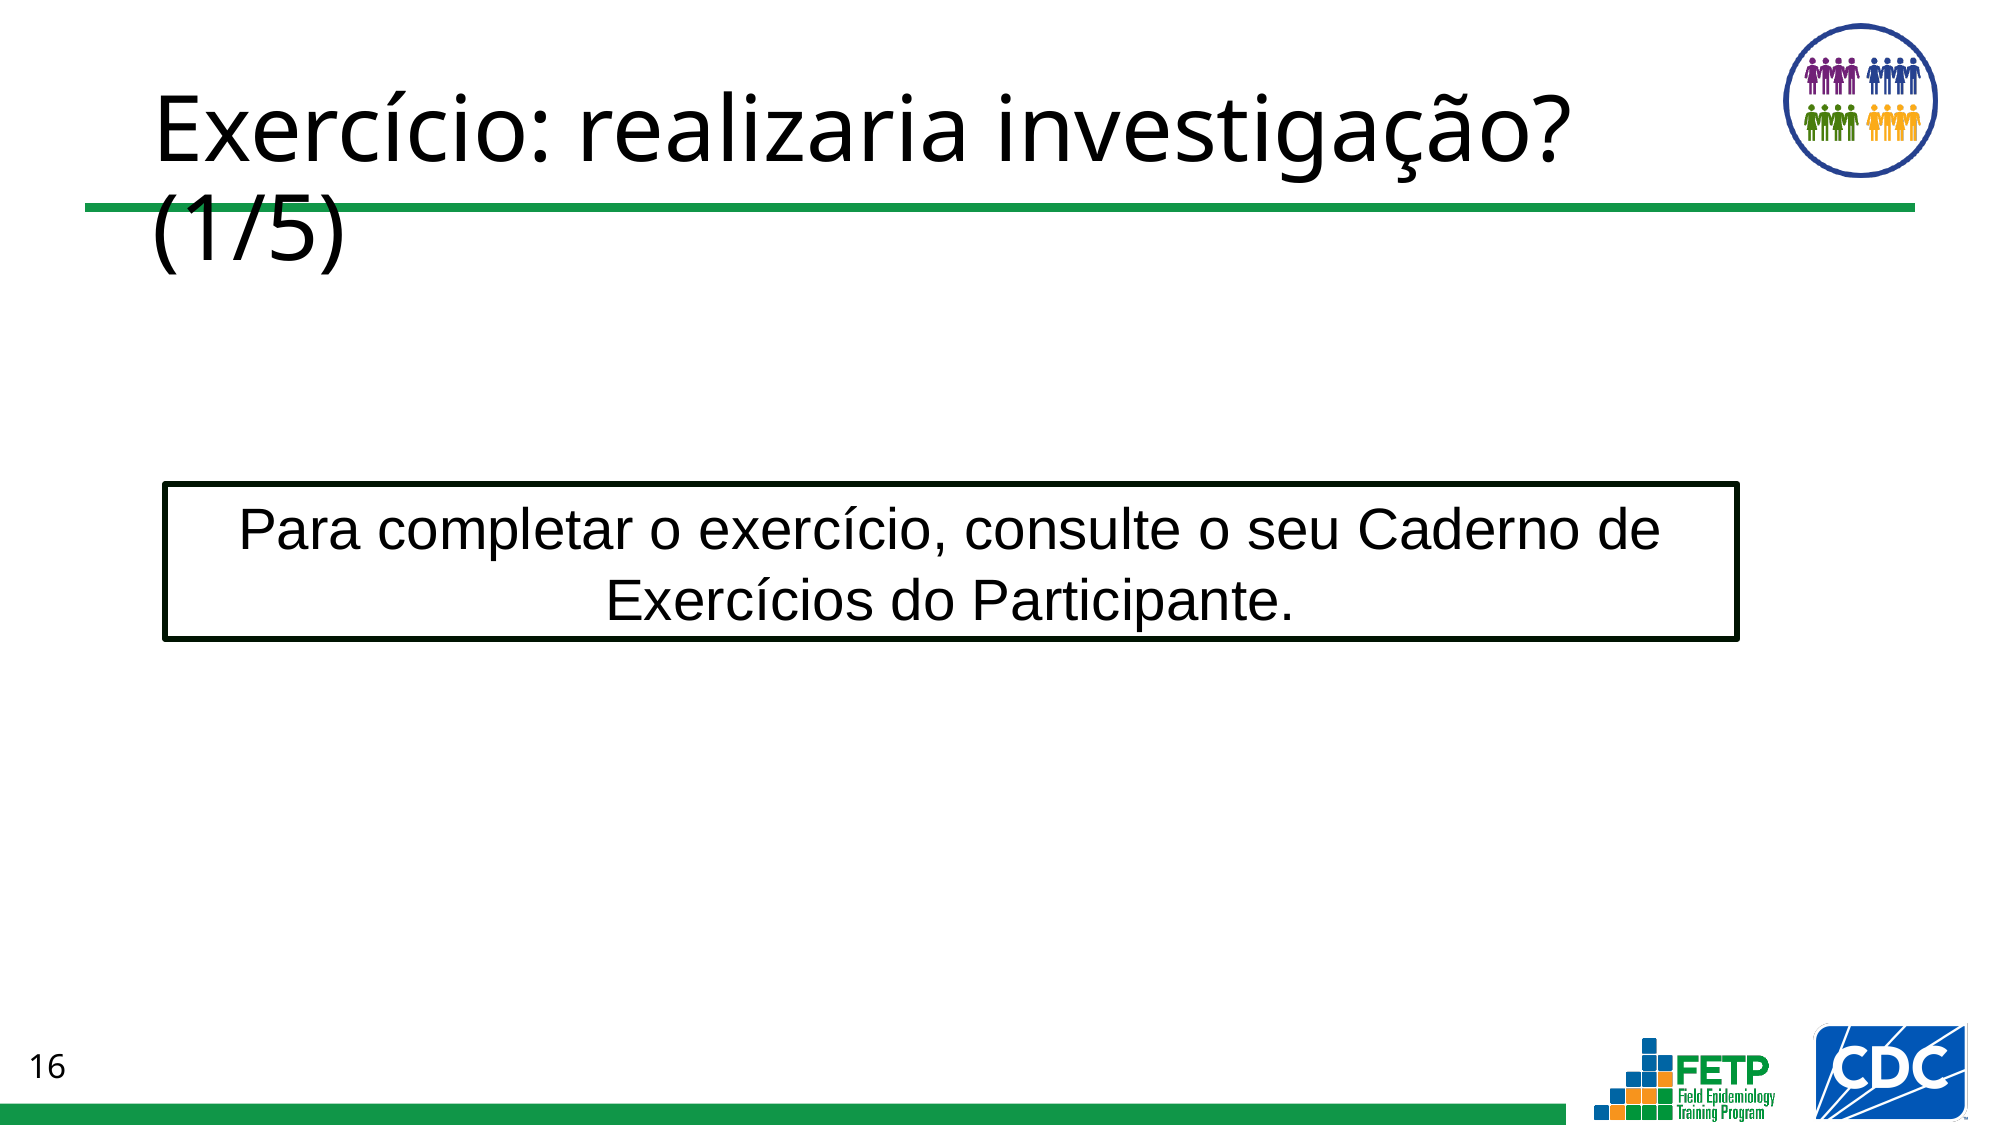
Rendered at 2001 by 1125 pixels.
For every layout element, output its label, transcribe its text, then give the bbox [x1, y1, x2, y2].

picture [1783, 23, 1938, 178]
picture [1594, 1038, 1775, 1122]
picture [1813, 1023, 1968, 1122]
title Exercício: realizaria investigação? (1/5) [137, 75, 1738, 207]
